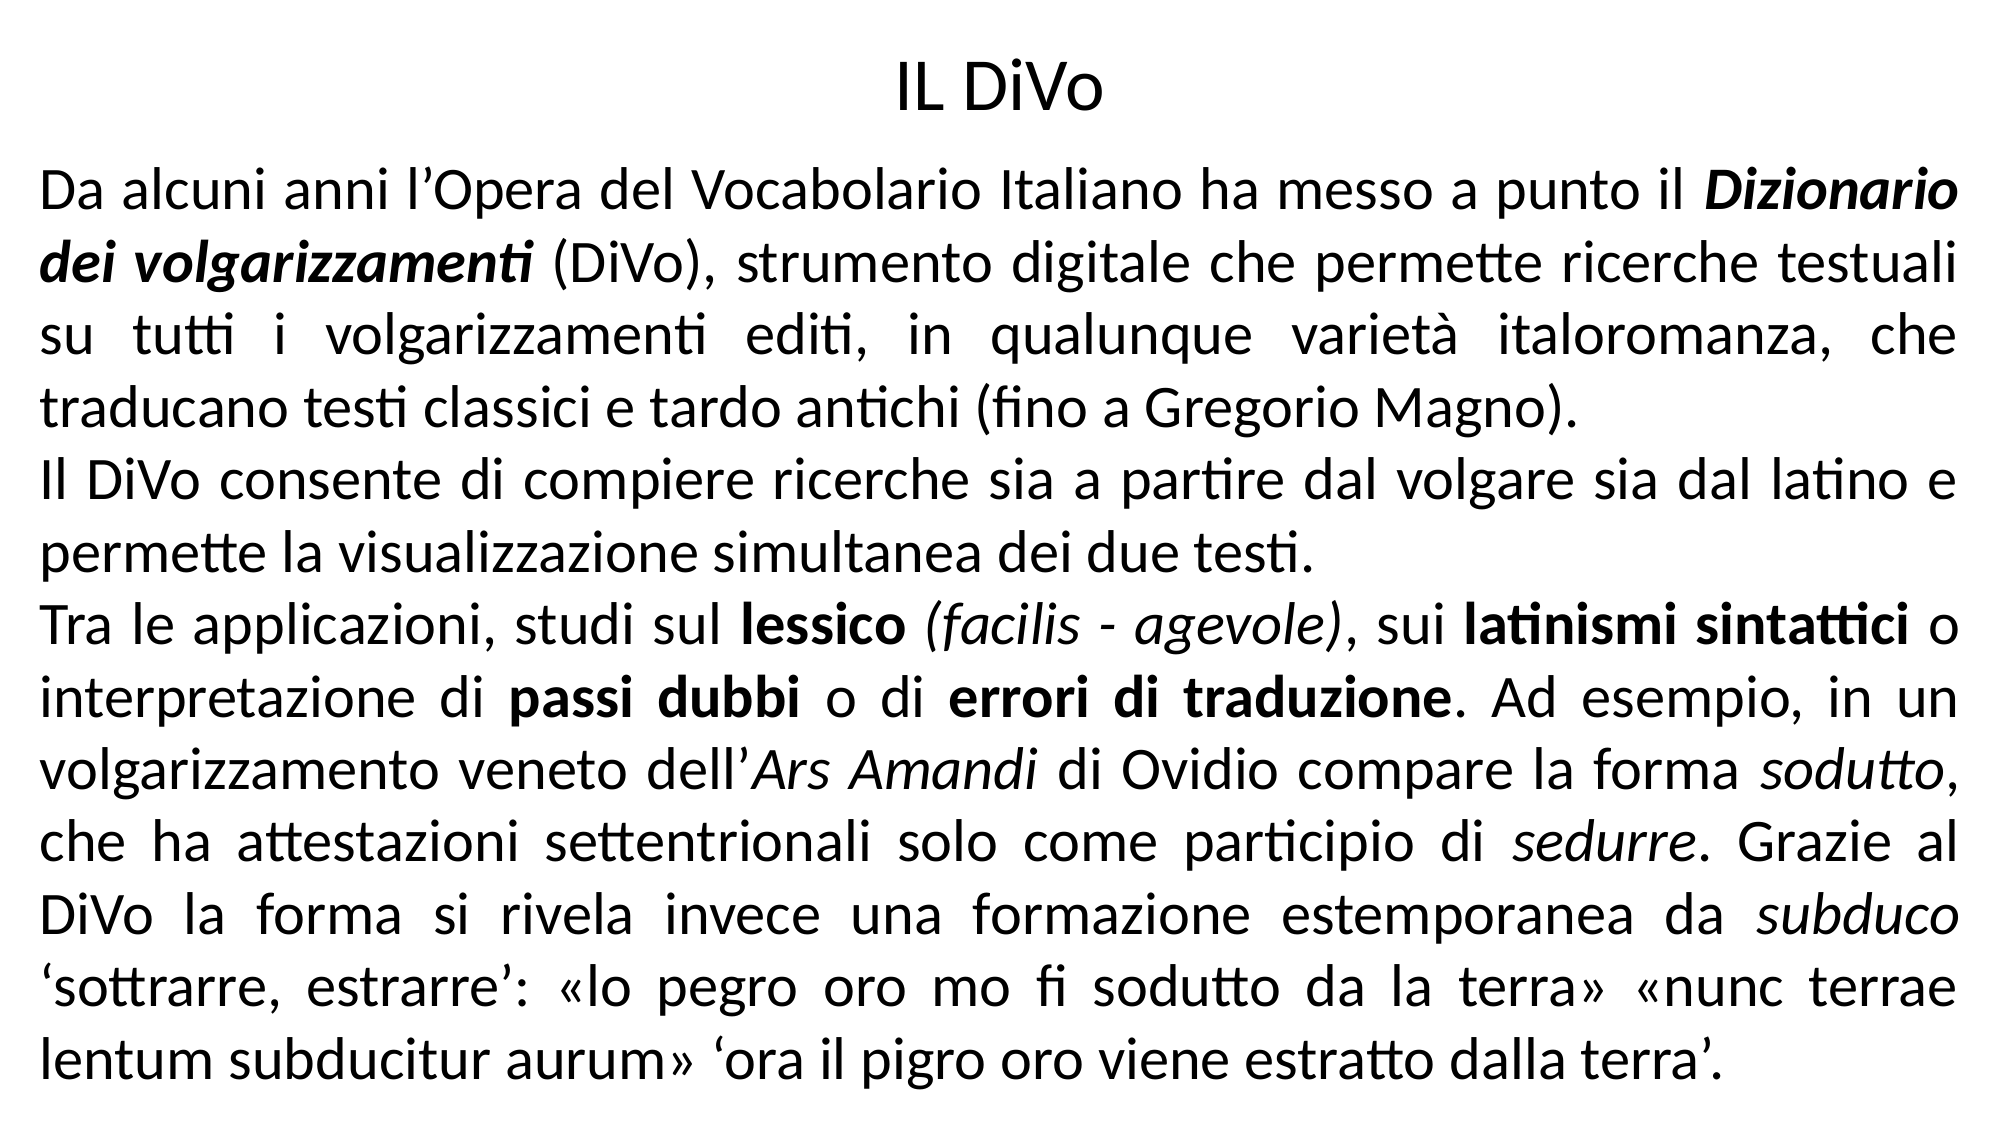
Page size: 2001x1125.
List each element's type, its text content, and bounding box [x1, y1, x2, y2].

text_box IL DiVo [53, 27, 1947, 133]
text_box Da alcuni anni l’Opera del Vocabolario Italiano ha messo a punto il Dizionario dei volgarizzamenti (DiVo), strumento digitale che permette ricerche testuali su tutti i volgarizzamenti editi, in qualunque varietà italoromanza, che traducano testi classici e tardo antichi (fino a Gregorio Magno). Il DiVo consente di compiere ricerche sia a partire dal volgare sia dal latino e permette la visualizzazione simultanea dei due testi. Tra le applicazioni, studi sul lessico (facilis - agevole), sui latinismi sintattici o interpretazione di passi dubbi o di errori di traduzione. Ad esempio, in un volgarizzamento veneto dell’Ars Amandi di Ovidio compare la forma sodutto, che ha attestazioni settentrionali solo come participio di sedurre. Grazie al DiVo la forma si rivela invece una formazione estemporanea da subduco ‘sottrarre, estrarre’: «lo pegro oro mo fi sodutto da la terra» «nunc terrae lentum subducitur aurum» ‘ora il pigro oro viene estratto dalla terra’. [24, 142, 1975, 1099]
